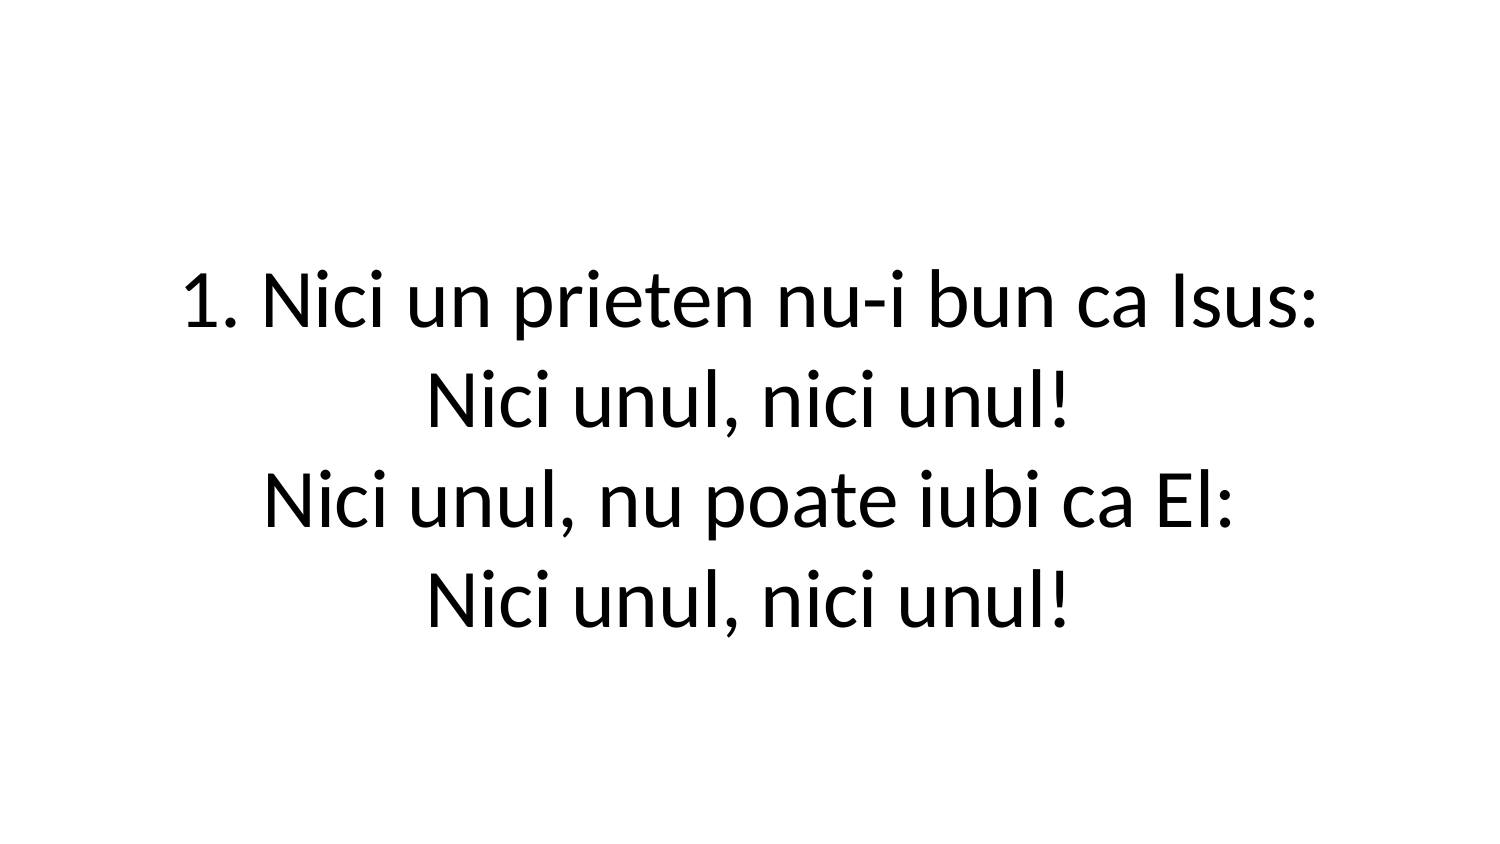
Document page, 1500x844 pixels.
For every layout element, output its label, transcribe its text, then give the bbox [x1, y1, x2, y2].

text_box 1. Nici un prieten nu-i bun ca Isus: Nici unul, nici unul! Nici unul, nu poate iubi ca El: Nici unul, nici unul! [163, 192, 1337, 652]
